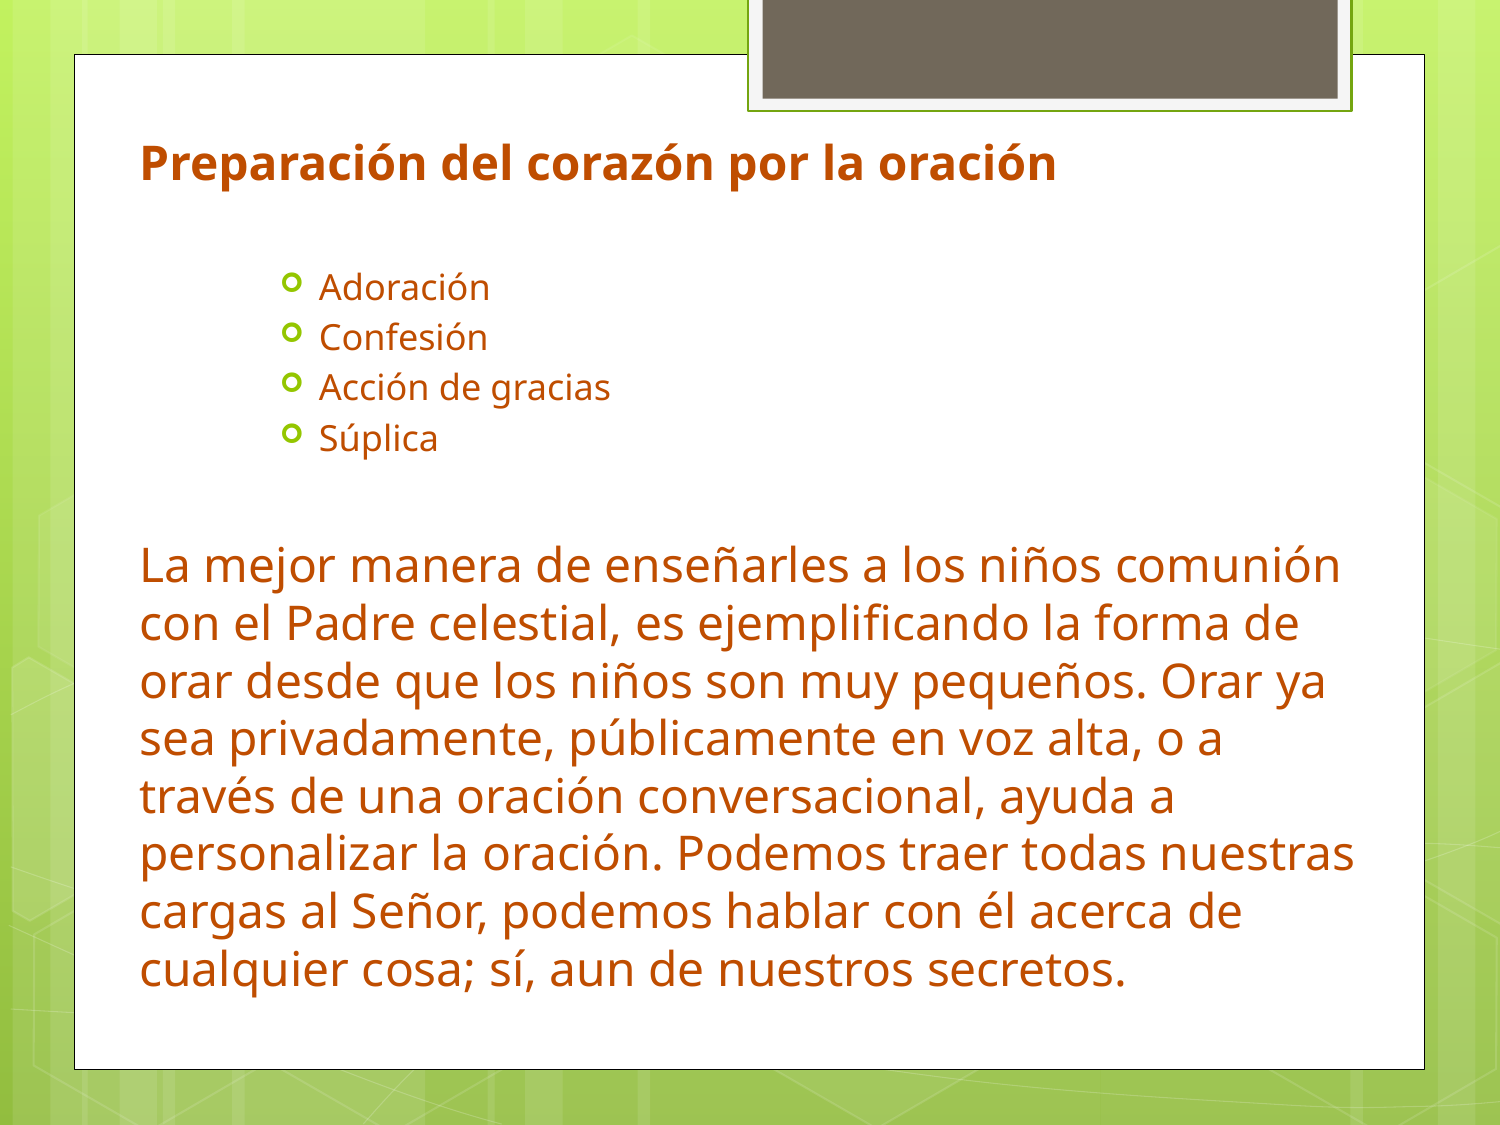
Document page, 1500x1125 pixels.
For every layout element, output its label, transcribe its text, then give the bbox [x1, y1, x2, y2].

list Preparación del corazón por la oración Adoración Confesión Acción de gracias Súplica La mejor manera de enseñarles a los niños comunión con el Padre celestial, es ejemplificando la forma de orar desde que los niños son muy pequeños. Orar ya sea privadamente, públicamente en voz alta, o a través de una oración conversacional, ayuda a personalizar la oración. Podemos traer todas nuestras cargas al Señor, podemos hablar con él acerca de cualquier cosa; sí, aun de nuestros secretos. [112, 125, 1375, 1025]
